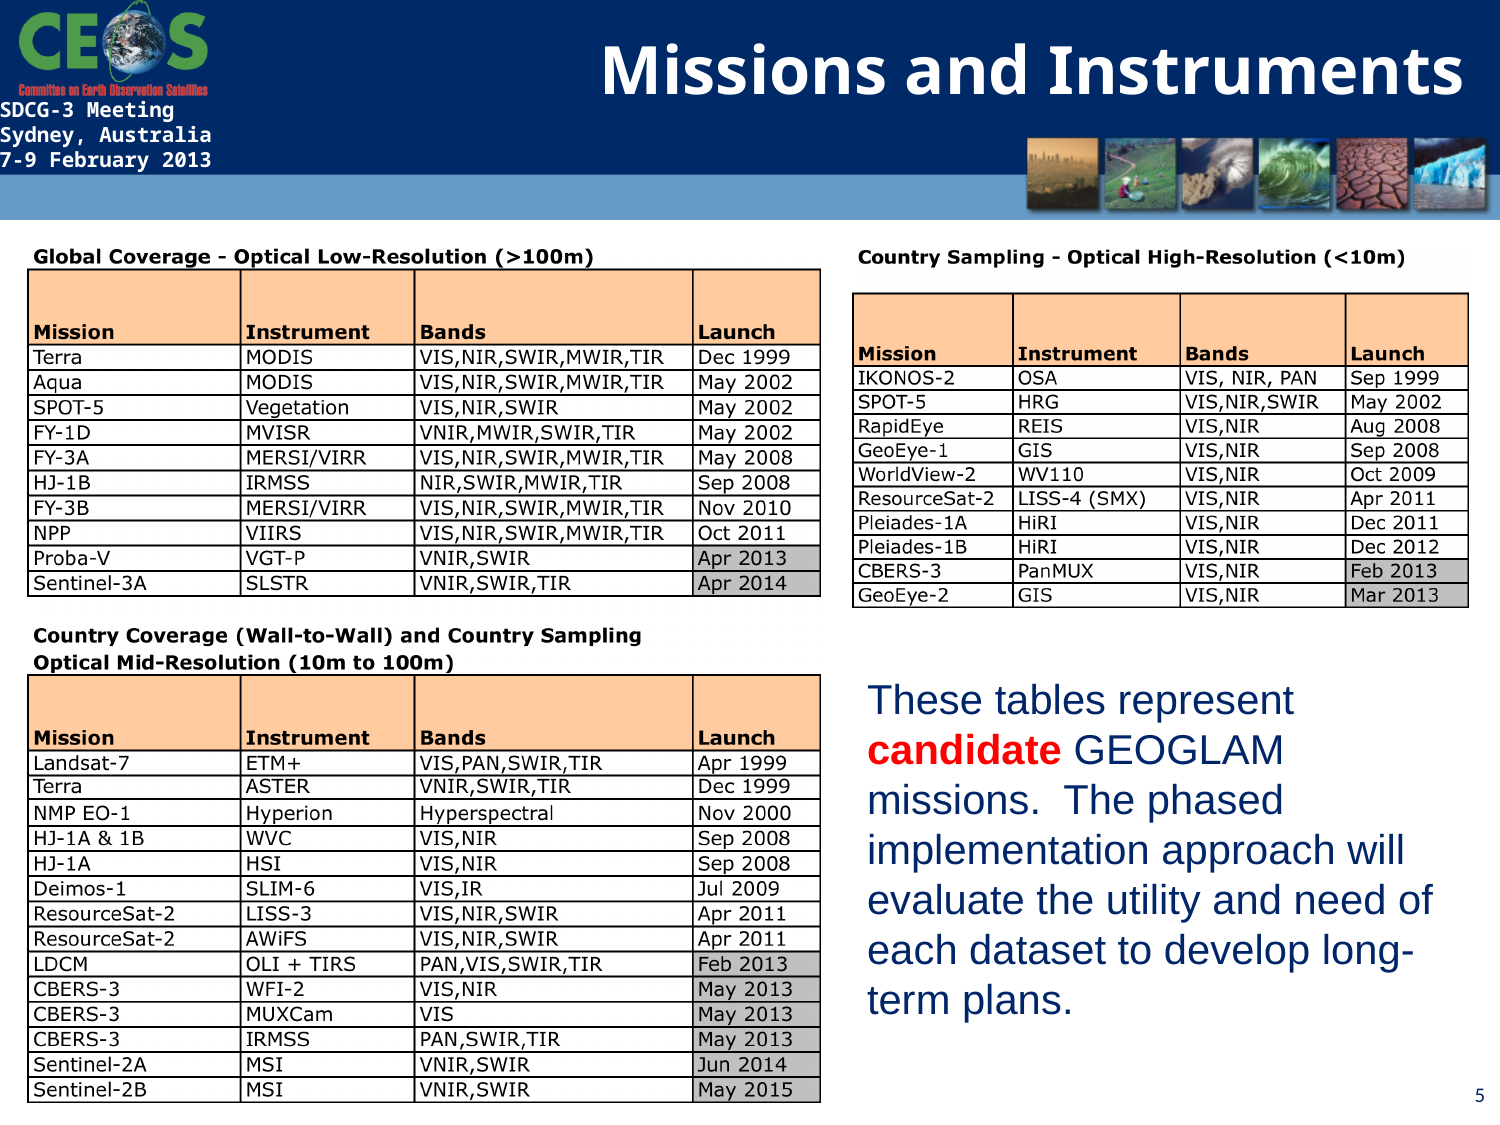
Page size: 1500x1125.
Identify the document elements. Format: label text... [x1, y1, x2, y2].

text_box These tables represent candidate GEOGLAM missions. The phased implementation approach will evaluate the utility and need of each dataset to develop long-term plans. [852, 665, 1469, 1030]
picture [852, 244, 1469, 609]
text_box Missions and Instruments [519, 18, 1481, 118]
slide_number 5 [1187, 1073, 1500, 1125]
picture [0, 0, 1500, 220]
picture [27, 243, 821, 1103]
